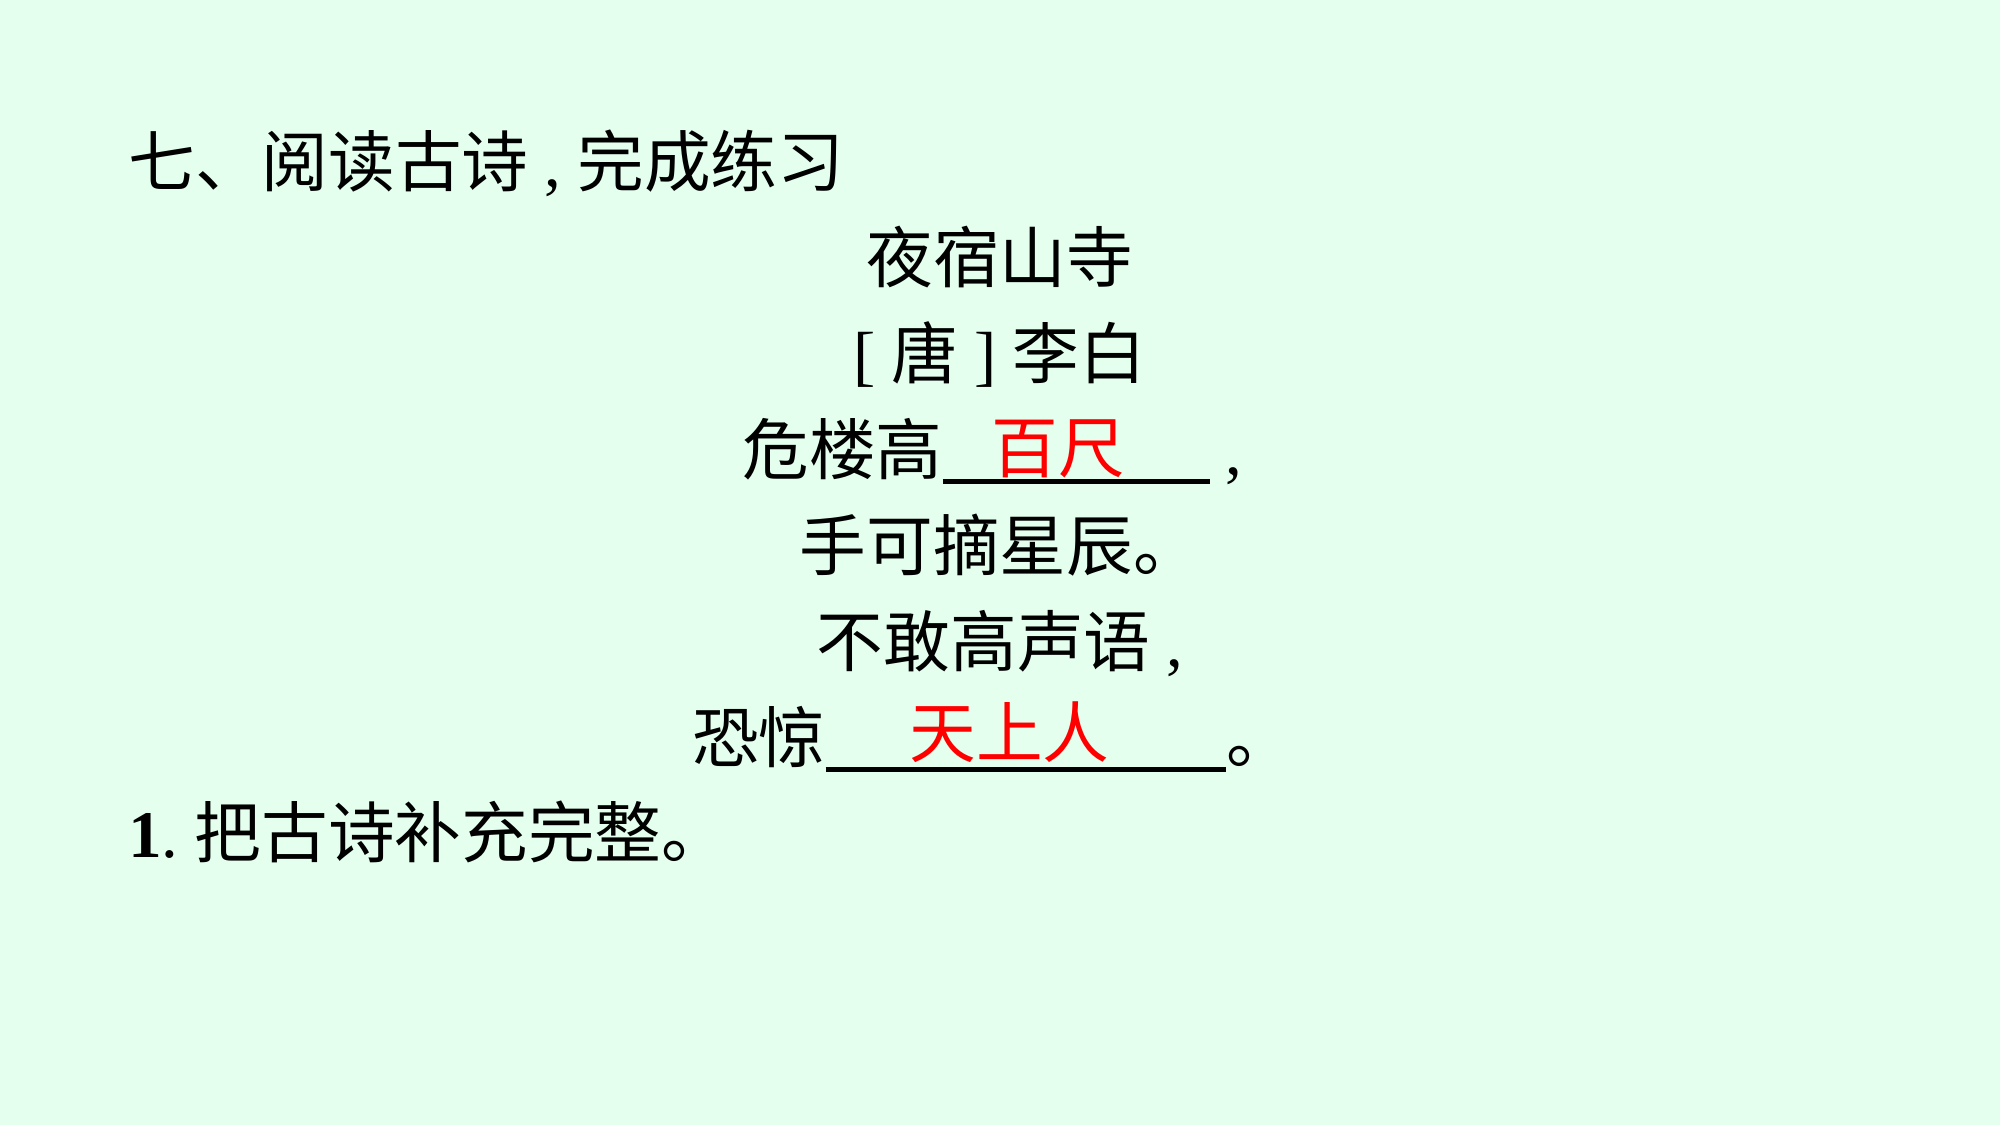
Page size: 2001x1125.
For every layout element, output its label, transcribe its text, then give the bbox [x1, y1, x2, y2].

text_box 七、阅读古诗,完成练习 夜宿山寺 [唐]李白 危楼高 , 手可摘星辰。 不敢高声语, 恐惊 。 1.把古诗补充完整。 [113, 96, 1887, 879]
text_box 天上人 [894, 667, 1125, 778]
text_box 百尺 [976, 382, 1141, 494]
